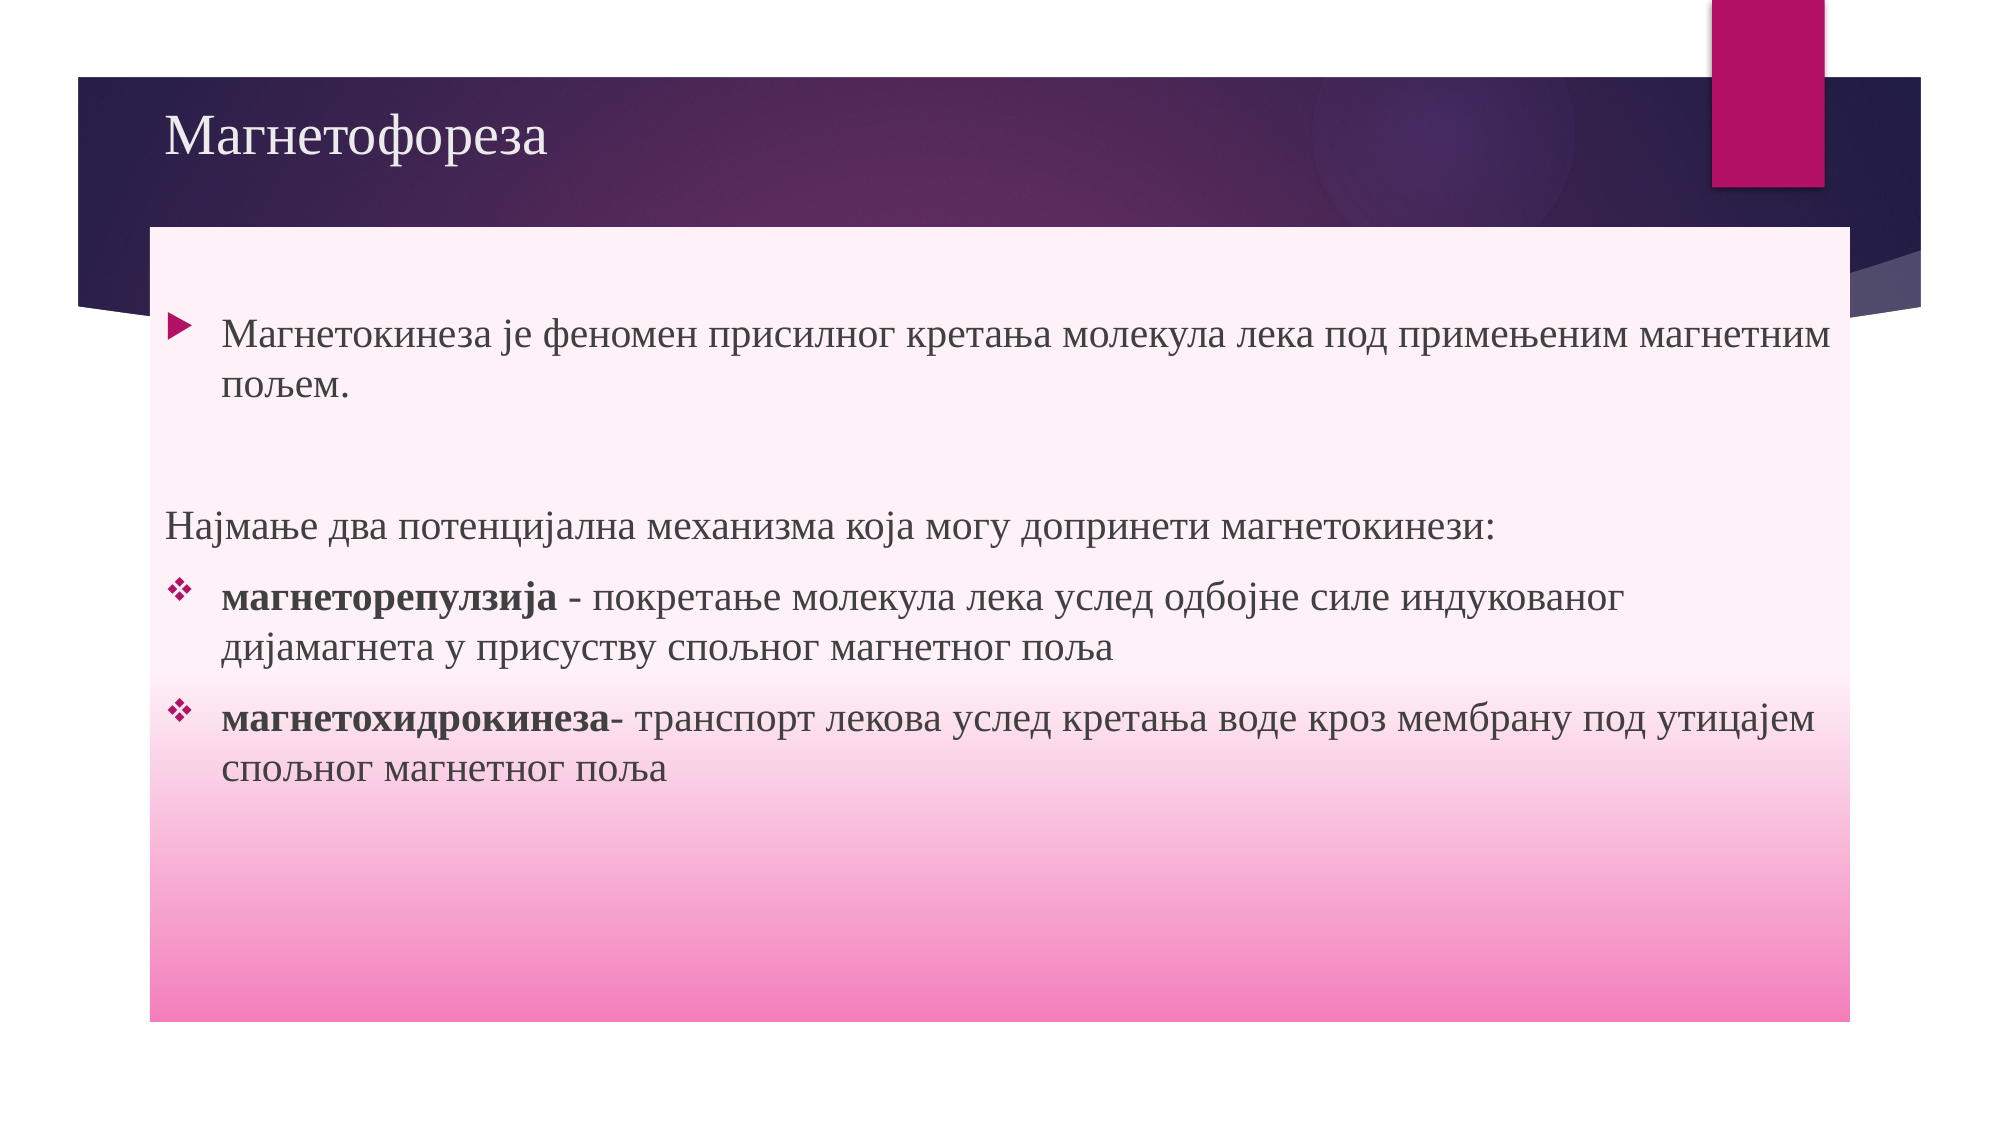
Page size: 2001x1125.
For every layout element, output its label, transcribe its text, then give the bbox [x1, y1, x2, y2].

list Магнетокинеза је феномен присилног кретања молекула лека под примењеним магнетним пољем. Најмање два потенцијална механизма која могу допринети магнетокинези: магнеторепулзија - покретање молекула лека услед одбојне силе индукованог дијамагнета у присуству спољног магнетног поља магнетохидрокинеза- транспорт лекова услед кретања воде кроз мембрану под утицајем спољног магнетног поља [149, 227, 1850, 1022]
title Магнетофореза [149, 0, 1851, 262]
